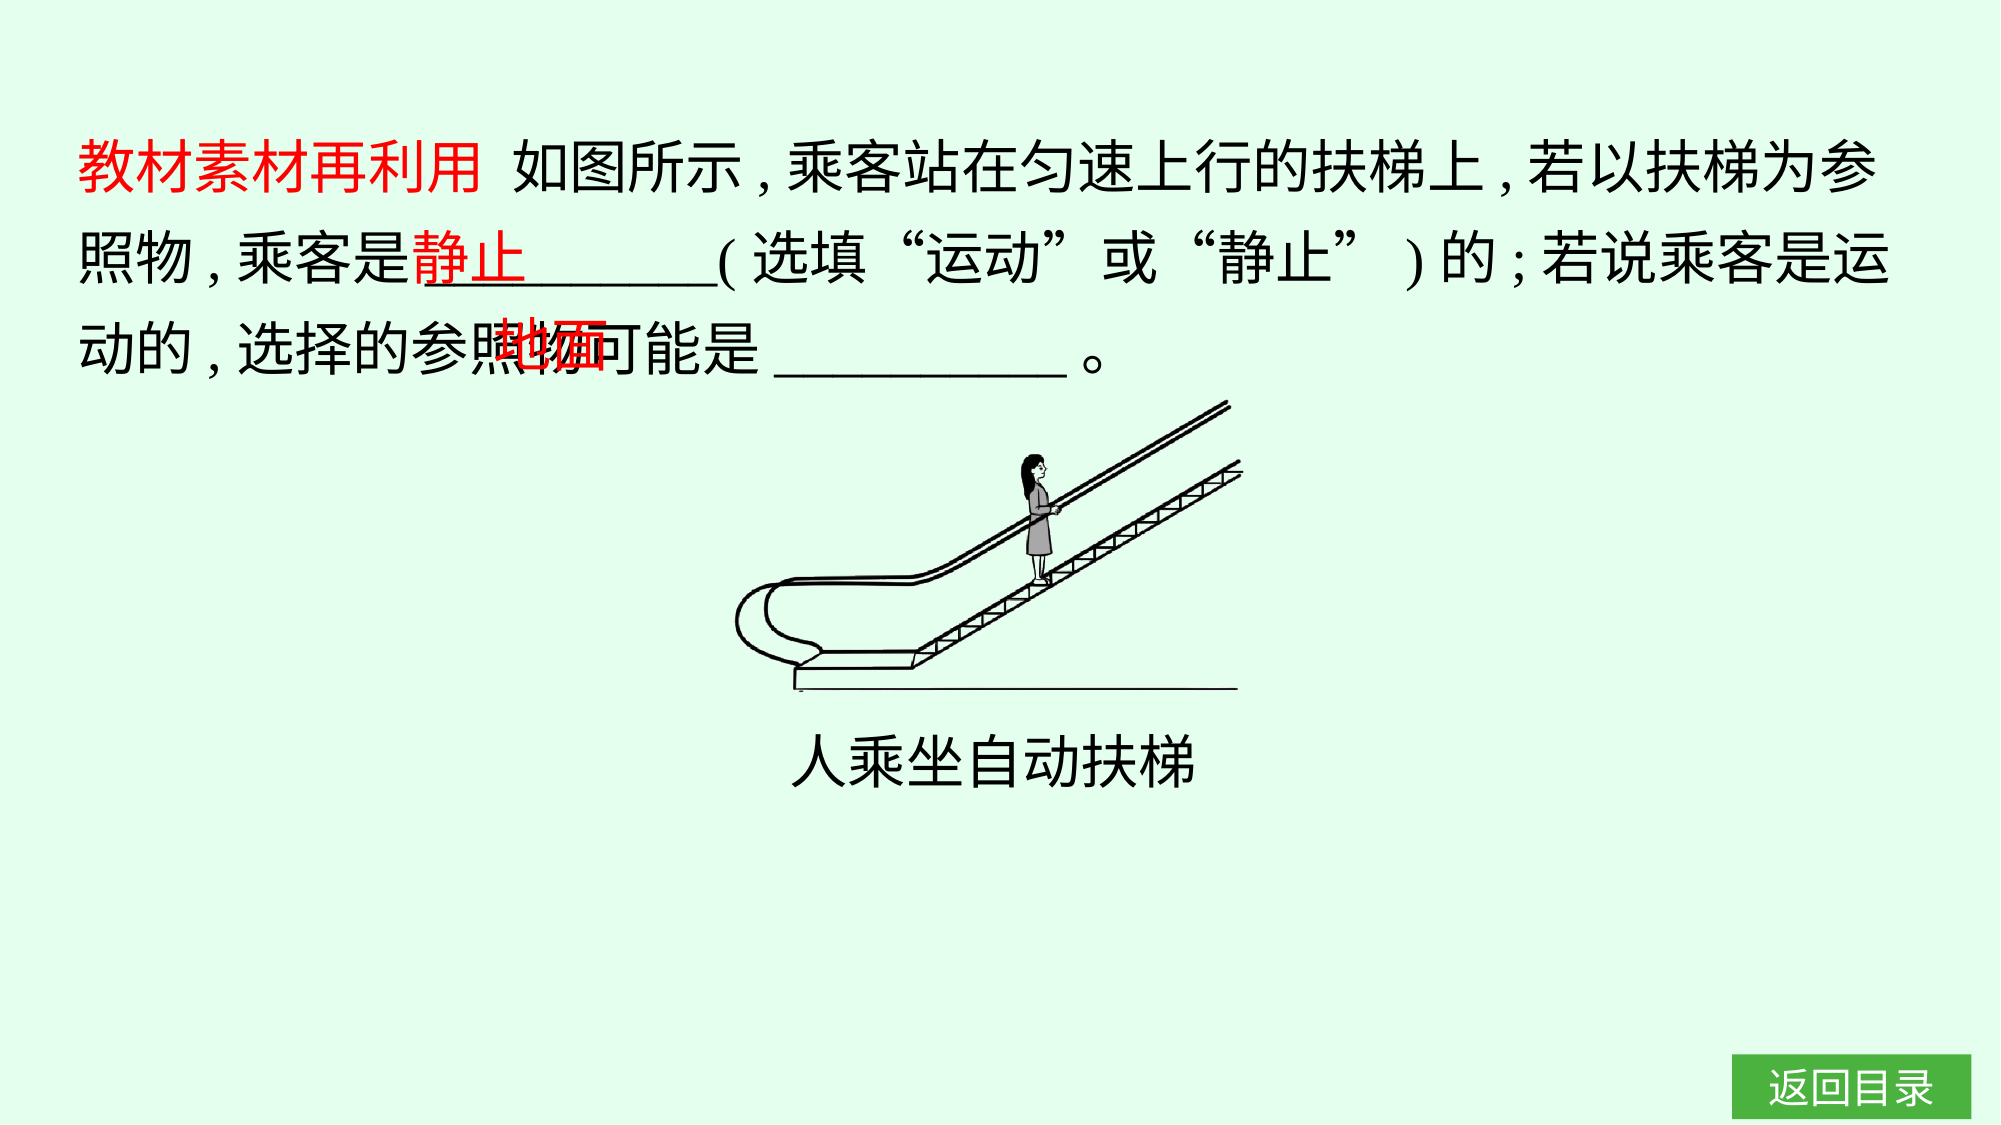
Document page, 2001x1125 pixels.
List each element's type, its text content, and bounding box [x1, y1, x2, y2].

text_box 地面 [478, 279, 638, 386]
text_box 人乘坐自动扶梯 [774, 710, 1226, 803]
text_box 教材素材再利用 如图所示,乘客站在匀速上行的扶梯上,若以扶梯为参照物,乘客是__________(选填“运动”或“静止”)的;若说乘客是运动的,选择的参照物可能是__________。 [62, 101, 1938, 390]
text_box 静止 [397, 193, 557, 299]
picture [725, 394, 1244, 710]
